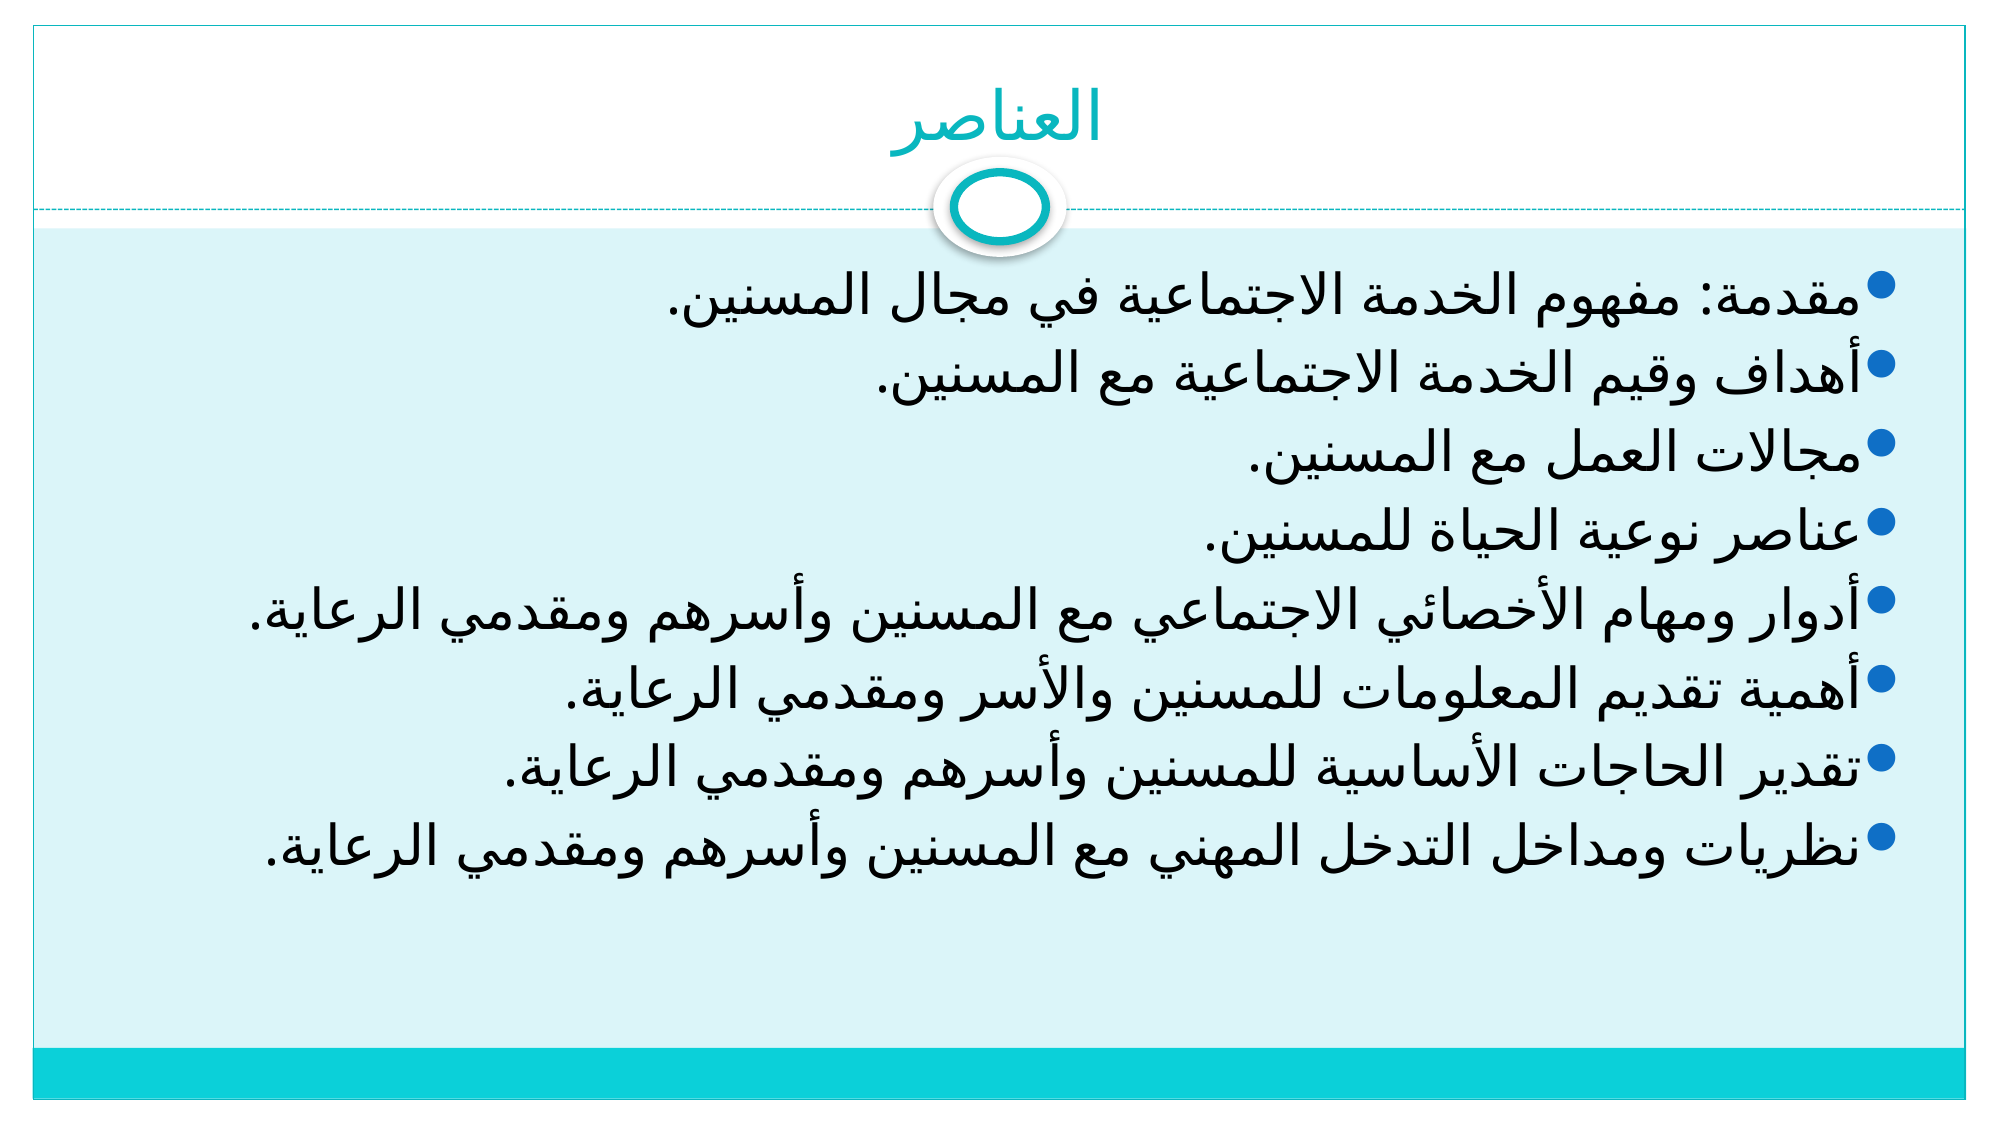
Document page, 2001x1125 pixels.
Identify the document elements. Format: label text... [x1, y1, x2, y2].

list مقدمة: مفهوم الخدمة الاجتماعية في مجال المسنين. أهداف وقيم الخدمة الاجتماعية مع المسنين. مجالات العمل مع المسنين. عناصر نوعية الحياة للمسنين. أدوار ومهام الأخصائي الاجتماعي مع المسنين وأسرهم ومقدمي الرعاية. أهمية تقديم المعلومات للمسنين والأسر ومقدمي الرعاية. تقدير الحاجات الأساسية للمسنين وأسرهم ومقدمي الرعاية. نظريات ومداخل التدخل المهني مع المسنين وأسرهم ومقدمي الرعاية. [66, 250, 1926, 1001]
title العناصر [66, 37, 1933, 162]
